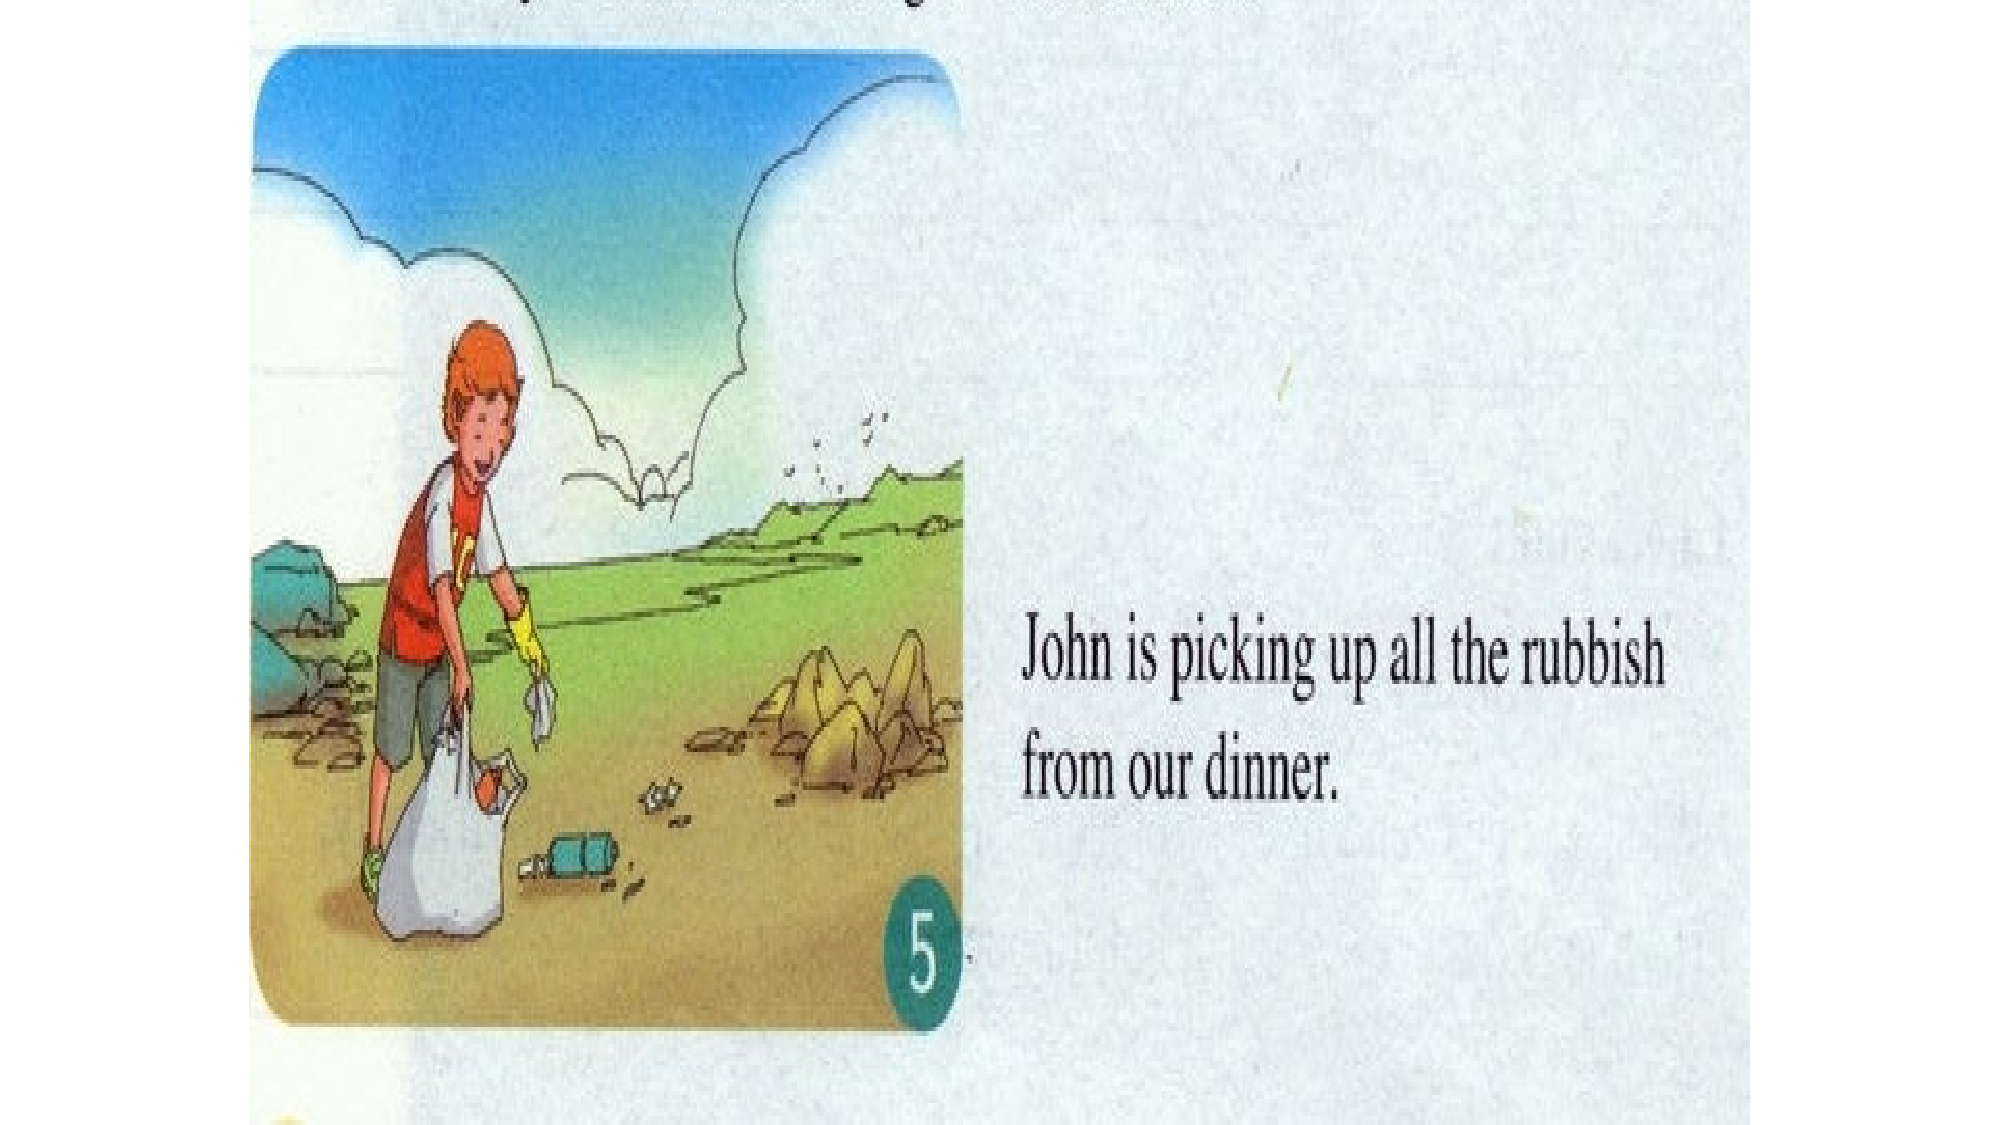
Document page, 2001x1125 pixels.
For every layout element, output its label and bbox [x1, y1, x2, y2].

picture [249, 0, 1750, 1125]
